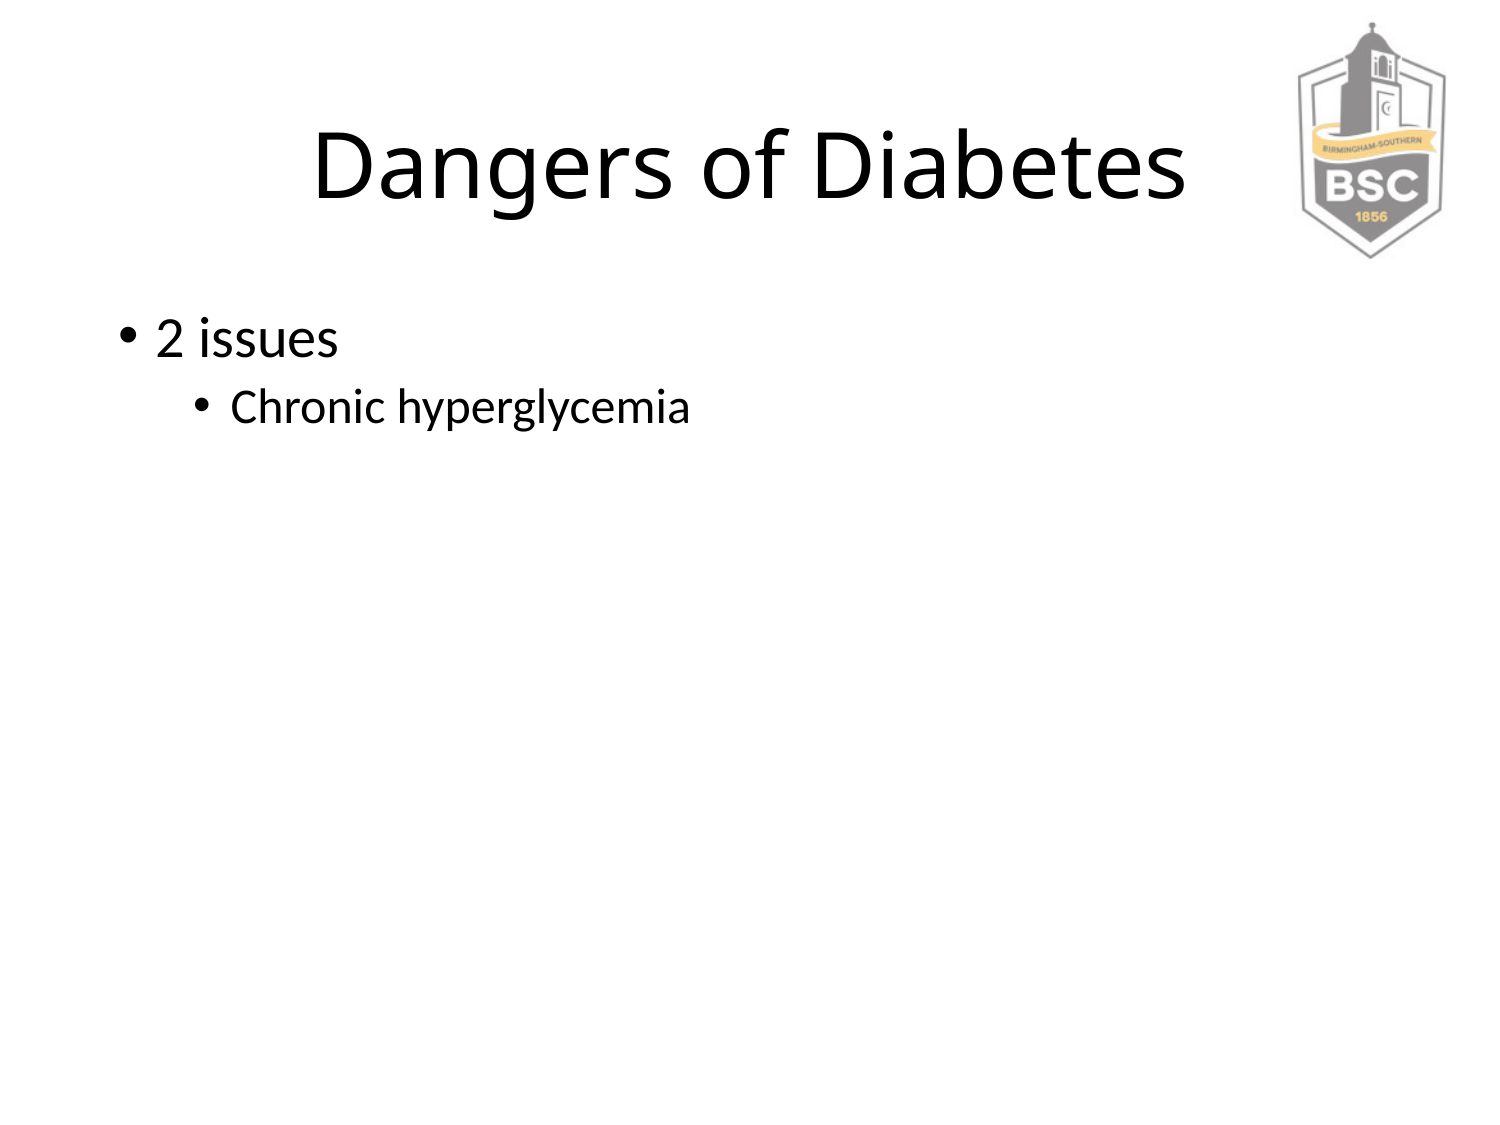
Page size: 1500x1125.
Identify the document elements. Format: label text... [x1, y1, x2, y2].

picture [1283, 14, 1461, 269]
title Dangers of Diabetes [103, 59, 1397, 278]
list 2 issues Chronic hyperglycemia [103, 299, 1397, 1014]
